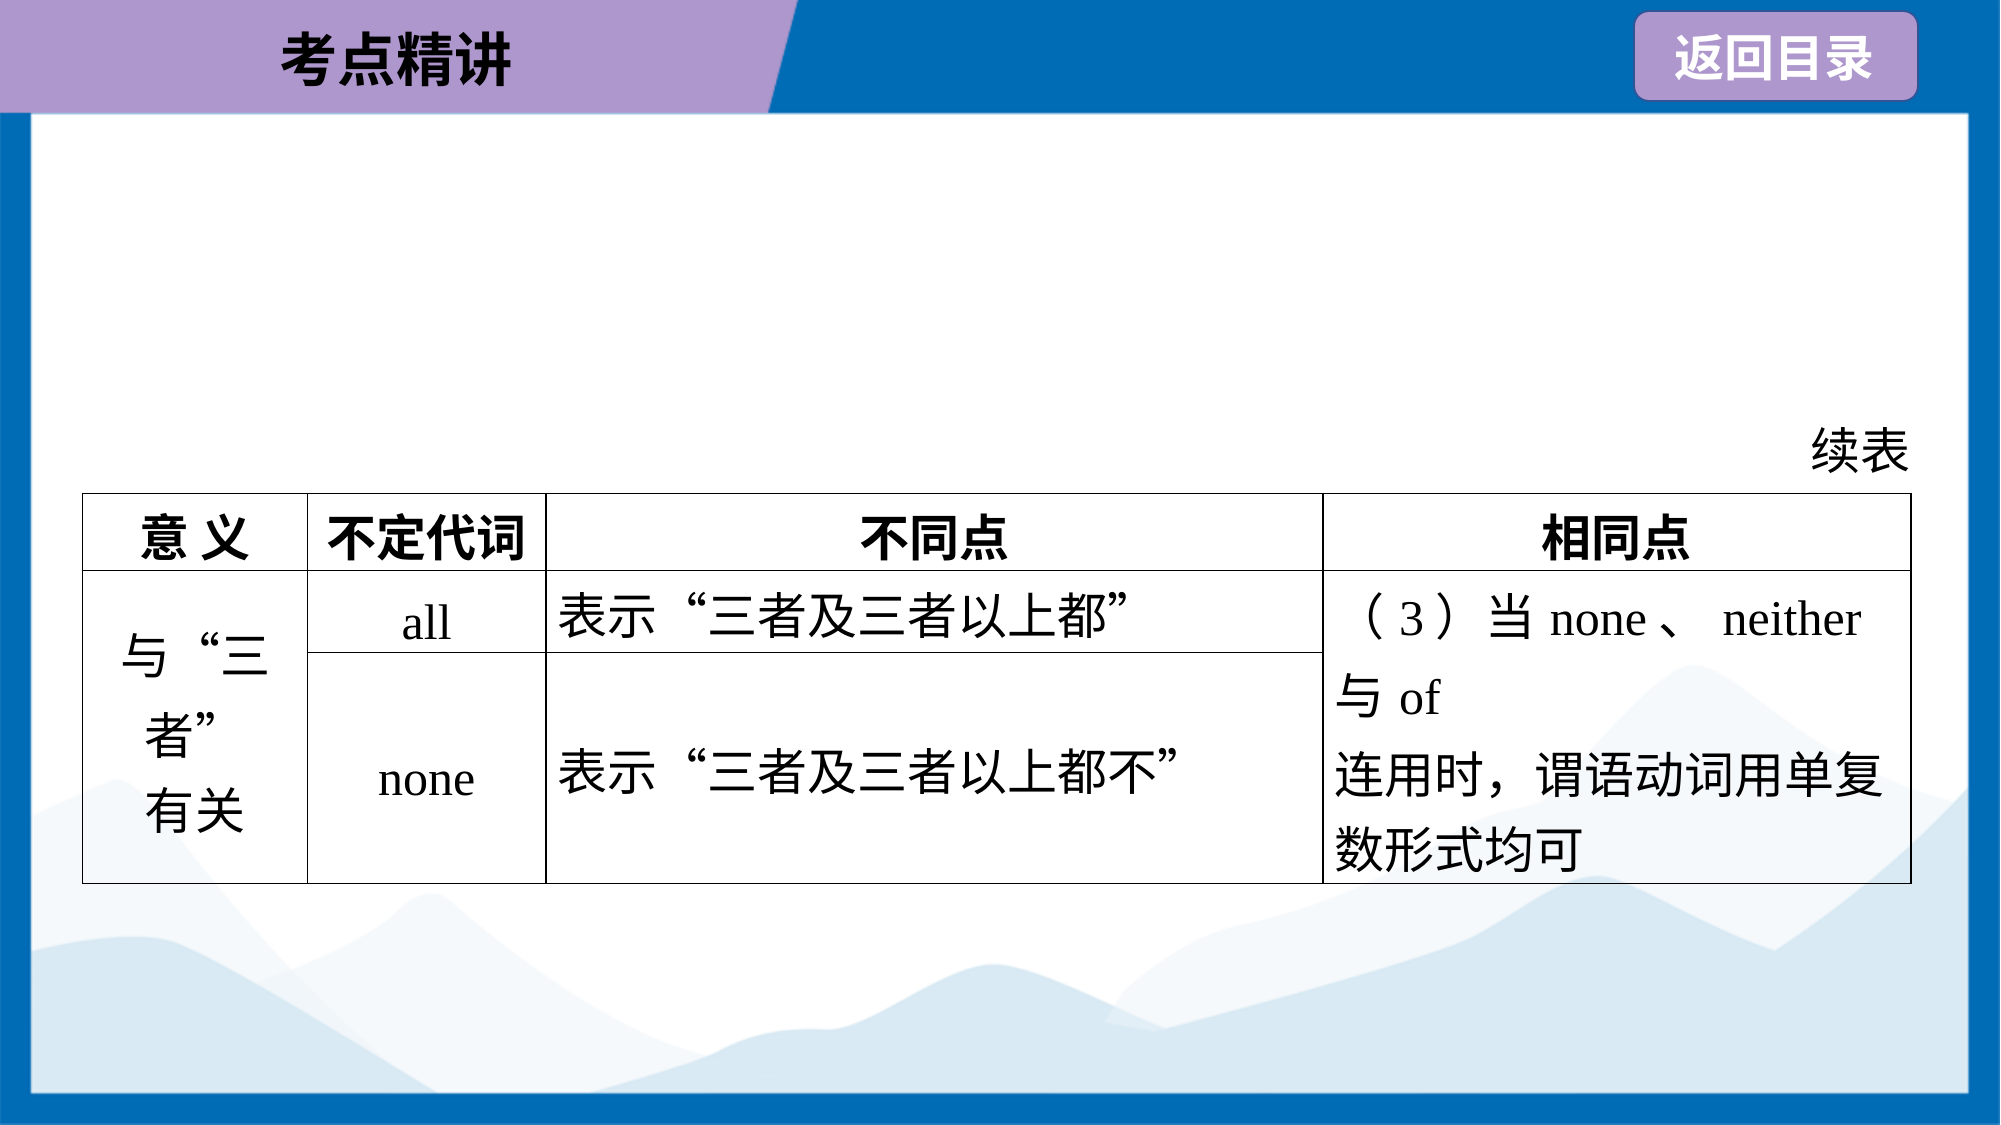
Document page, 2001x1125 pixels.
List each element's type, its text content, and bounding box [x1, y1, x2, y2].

table_cell 表示“三者及三者以上都” [547, 571, 1322, 652]
table_cell 表示“三者及三者以上都不” [547, 653, 1322, 883]
table_header 相同点 [1324, 494, 1910, 570]
table_cell （3）当none、neither与of 连用时，谓语动词用单复 数形式均可 [1324, 571, 1910, 883]
table_cell 与“三者” 有关 [83, 571, 307, 883]
picture [0, 0, 2000, 1125]
table_cell none [308, 653, 545, 883]
text_box 续表 [1810, 392, 1911, 480]
table_header 不同点 [547, 494, 1322, 570]
table_header 不定代词 [308, 494, 545, 570]
table_header 意 义 [83, 494, 307, 570]
table_cell all [308, 571, 545, 652]
